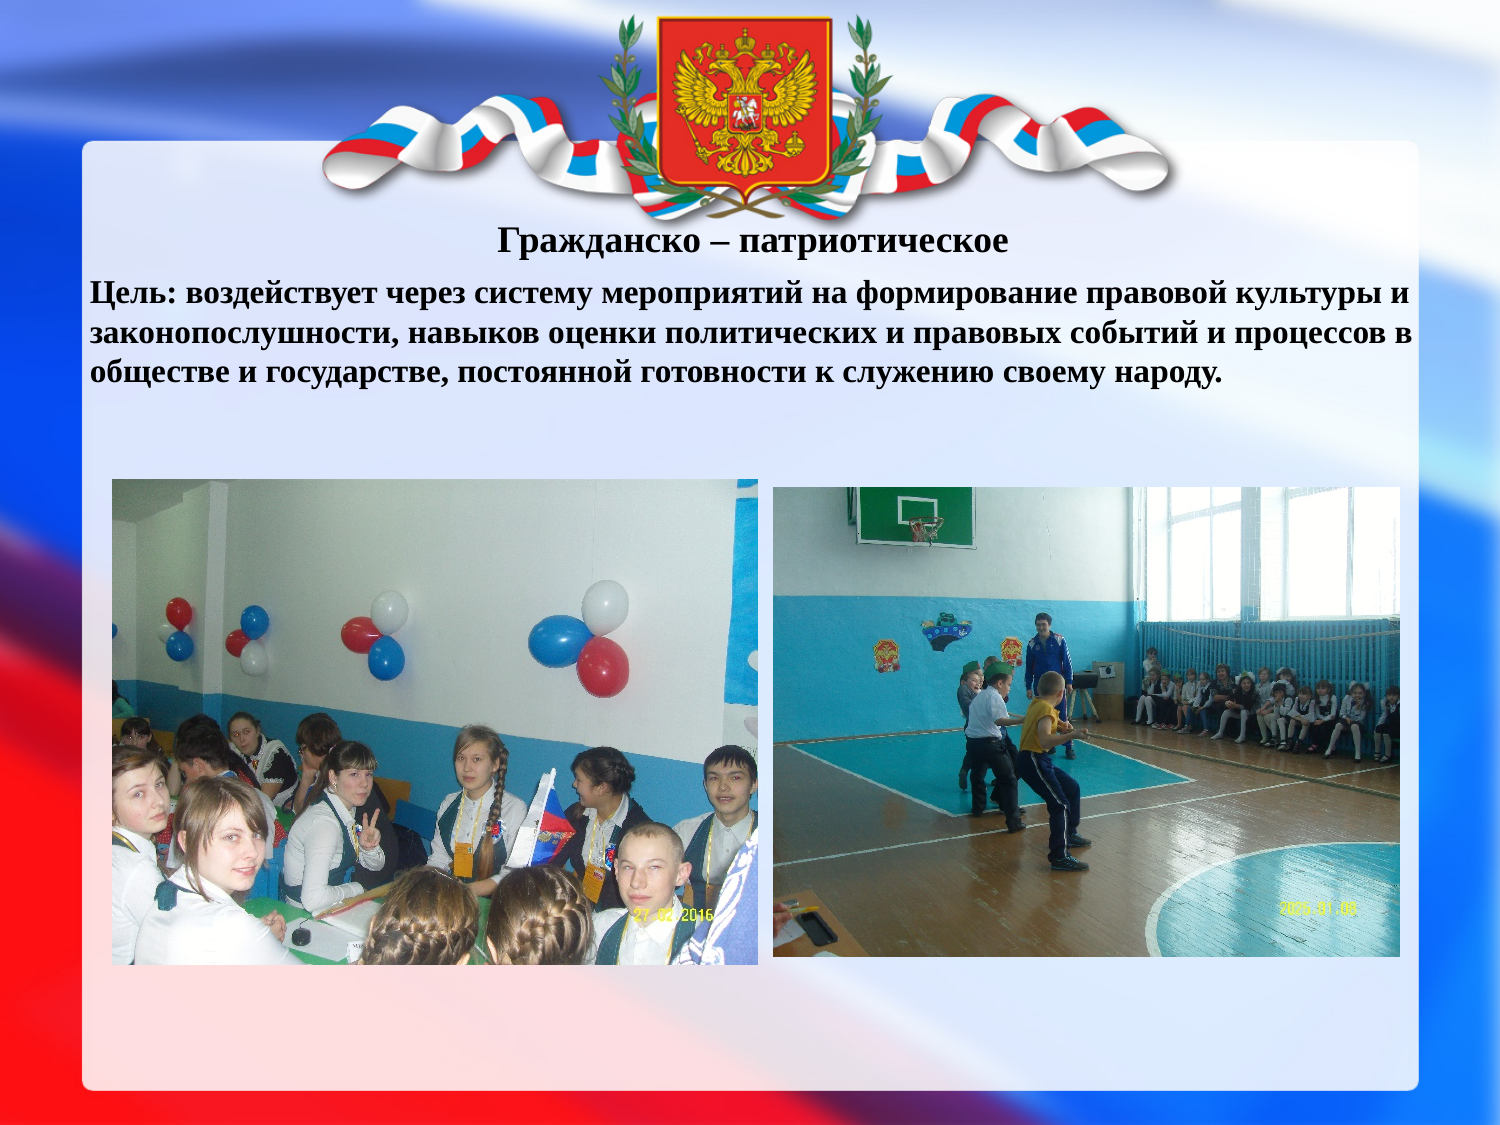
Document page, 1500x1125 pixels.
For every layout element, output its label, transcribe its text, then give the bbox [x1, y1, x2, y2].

picture [0, 0, 1500, 1125]
text_box Цель: воздействует через систему мероприятий на формирование правовой культуры и законопослушности, навыков оценки политических и правовых событий и процессов в обществе и государстве, постоянной готовности к служению своему народу. [74, 262, 1438, 397]
text_box Гражданско – патриотическое [482, 207, 1025, 262]
